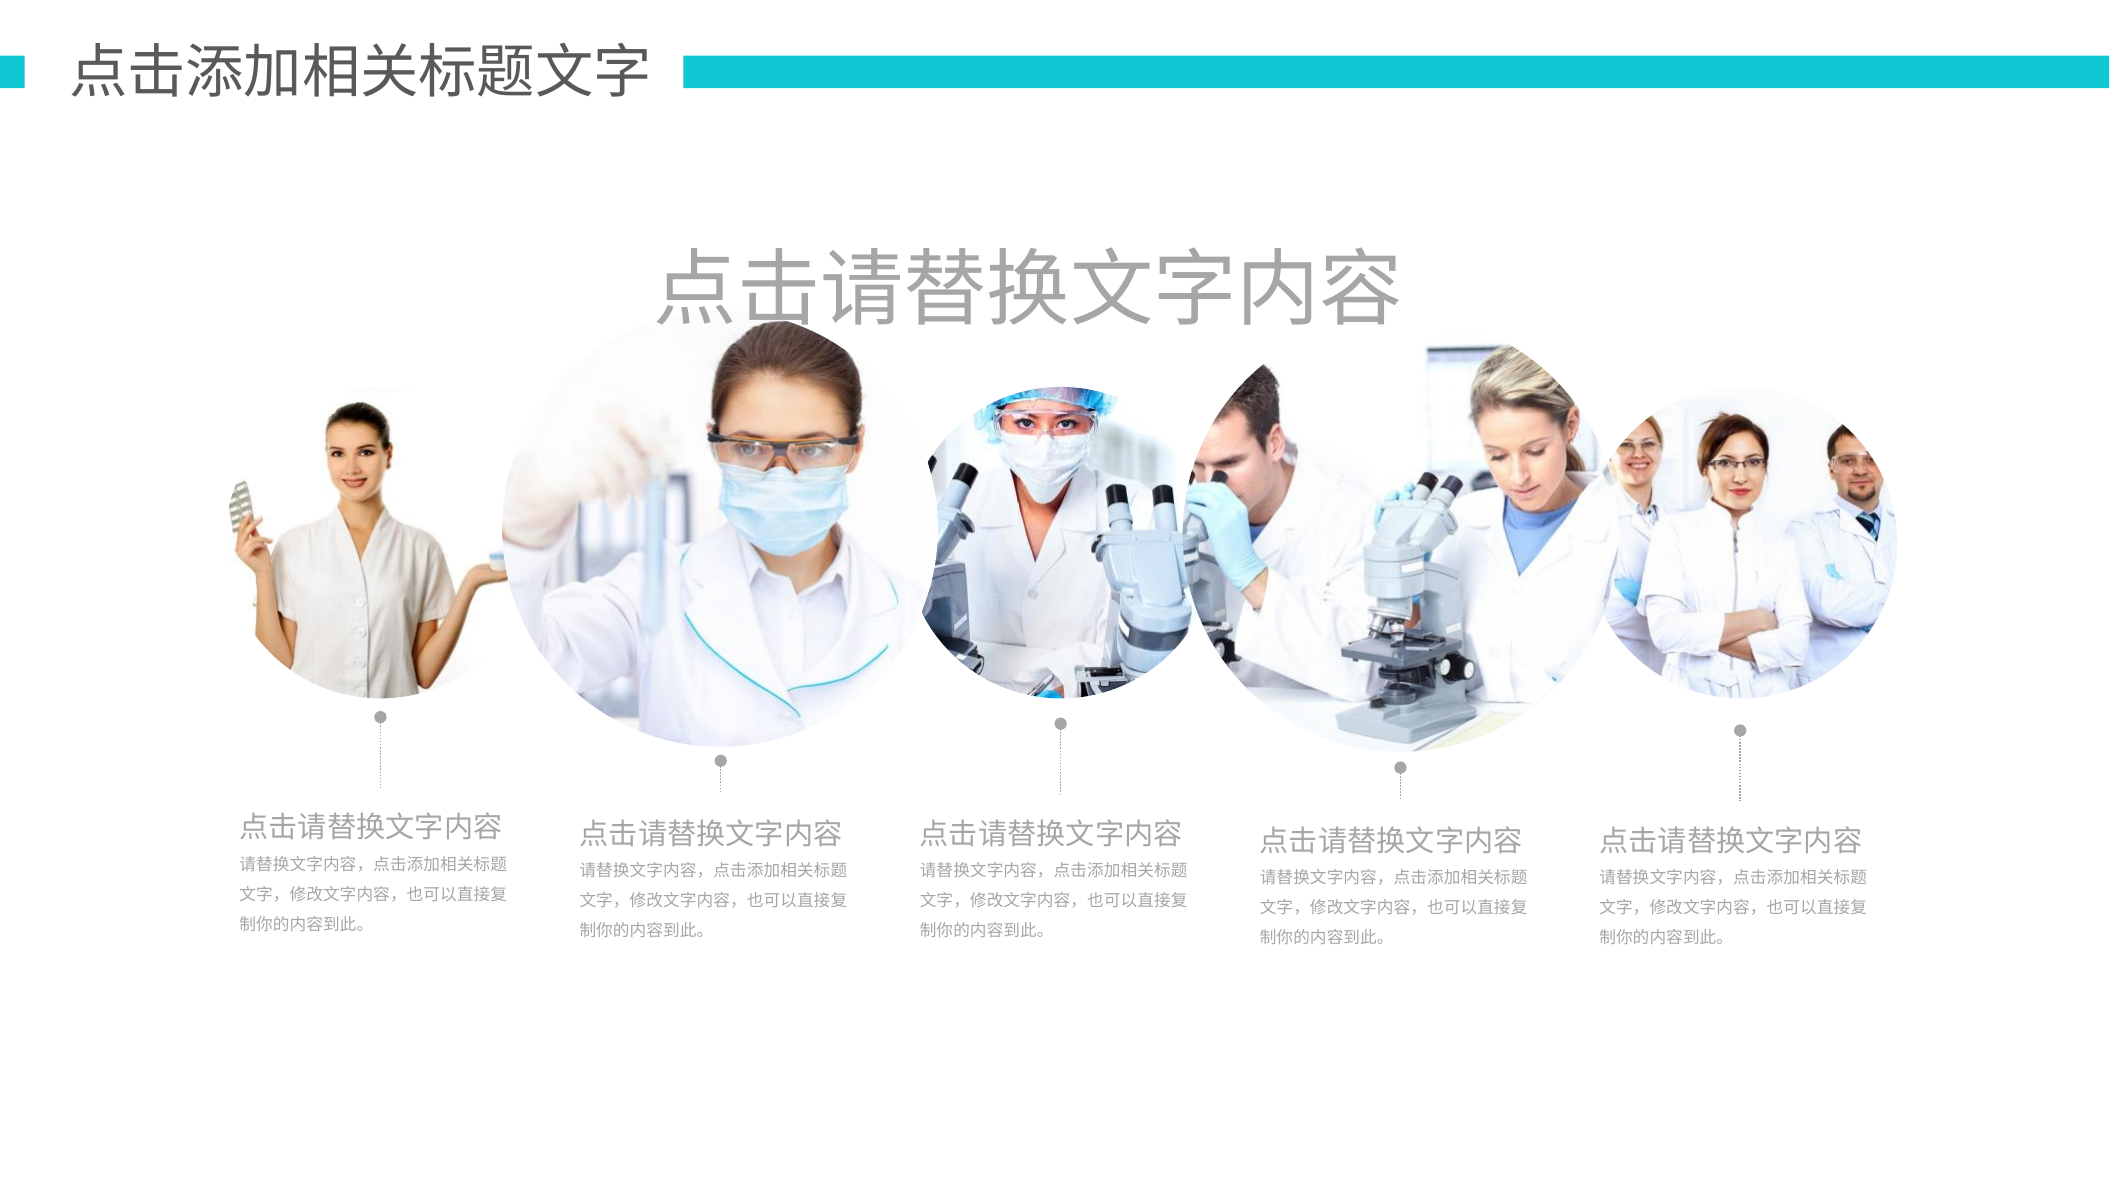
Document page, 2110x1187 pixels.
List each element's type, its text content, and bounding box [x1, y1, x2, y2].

text_box [501, 325, 940, 748]
text_box 点击请替换文字内容 请替换文字内容，点击添加相关标题文字，修改文字内容，也可以直接复制你的内容到此。 [1244, 794, 1557, 957]
text_box [922, 385, 1198, 700]
text_box 点击请替换文字内容 请替换文字内容，点击添加相关标题文字，修改文字内容，也可以直接复制你的内容到此。 [224, 781, 537, 944]
text_box 点击请替换文字内容 请替换文字内容，点击添加相关标题文字，修改文字内容，也可以直接复制你的内容到此。 [564, 787, 877, 950]
text_box [1604, 385, 1899, 700]
text_box [223, 385, 519, 700]
text_box [1181, 326, 1620, 753]
text_box 点击添加相关标题文字 [54, 26, 667, 112]
text_box 点击请替换文字内容 请替换文字内容，点击添加相关标题文字，修改文字内容，也可以直接复制你的内容到此。 [1584, 794, 1897, 957]
text_box 点击请替换文字内容 请替换文字内容，点击添加相关标题文字，修改文字内容，也可以直接复制你的内容到此。 [904, 787, 1217, 950]
text_box 点击请替换文字内容 [639, 178, 1471, 343]
